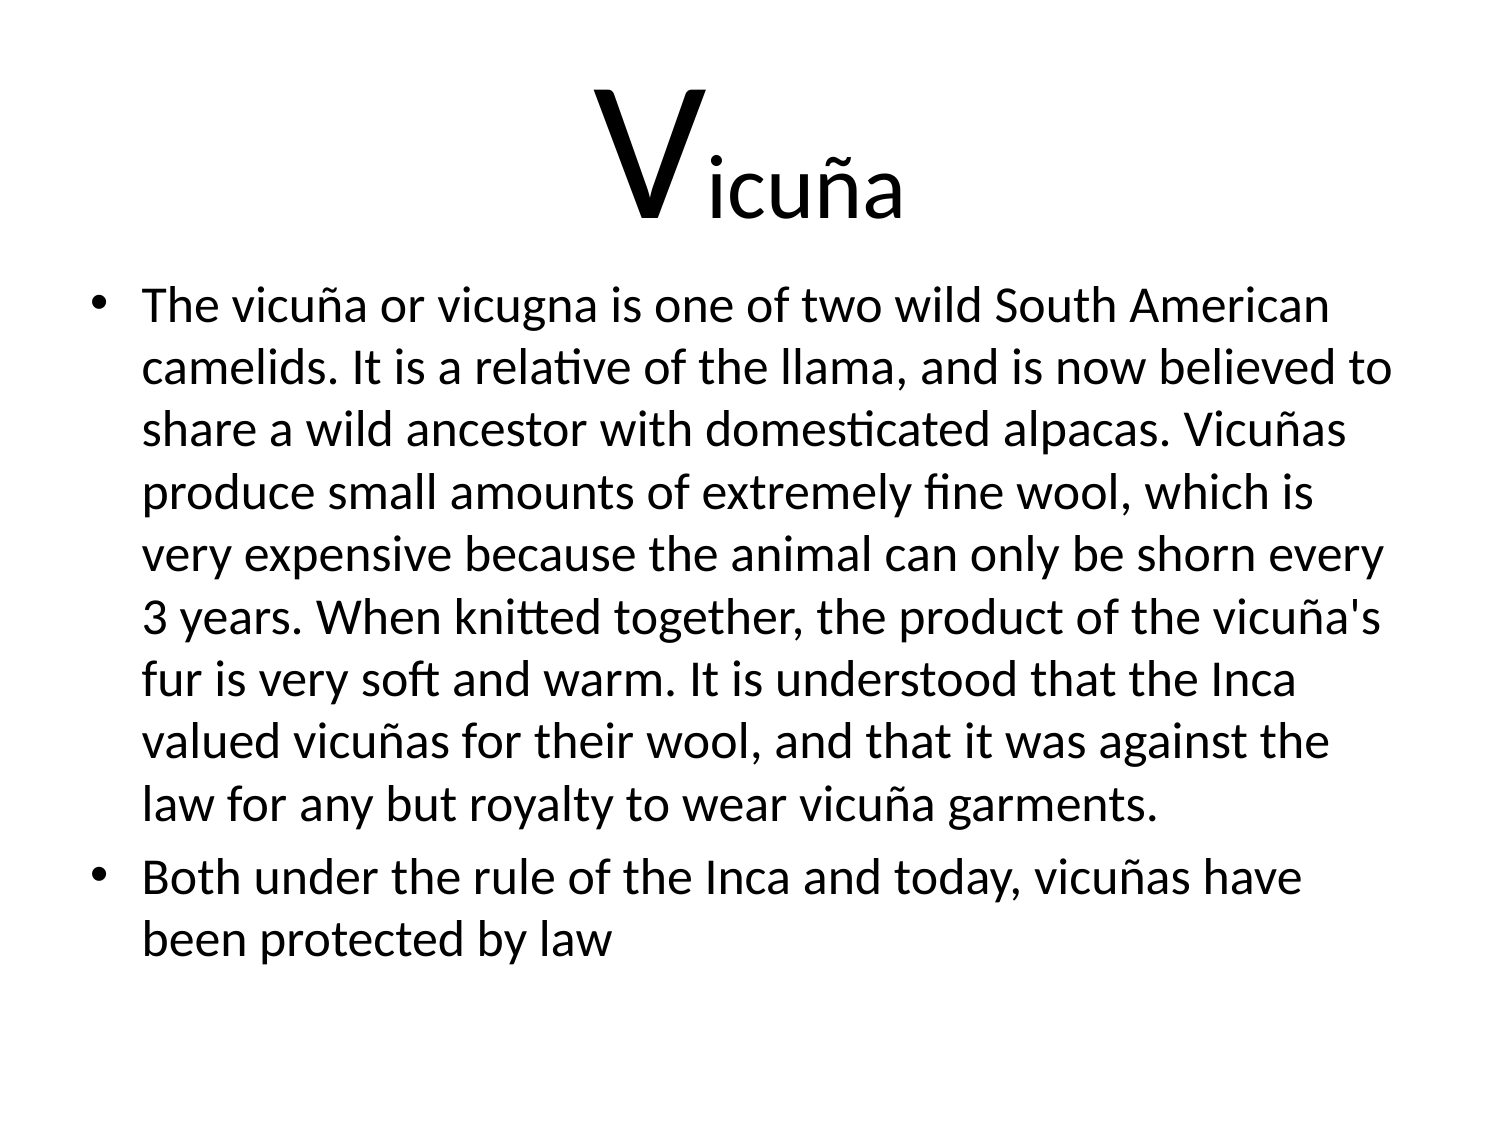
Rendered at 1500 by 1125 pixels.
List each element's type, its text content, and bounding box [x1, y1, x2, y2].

title Vicuña [75, 45, 1425, 233]
list The vicuña or vicugna is one of two wild South American camelids. It is a relative of the llama, and is now believed to share a wild ancestor with domesticated alpacas. Vicuñas produce small amounts of extremely fine wool, which is very expensive because the animal can only be shorn every 3 years. When knitted together, the product of the vicuña's fur is very soft and warm. It is understood that the Inca valued vicuñas for their wool, and that it was against the law for any but royalty to wear vicuña garments. Both under the rule of the Inca and today, vicuñas have been protected by law [75, 262, 1425, 1005]
